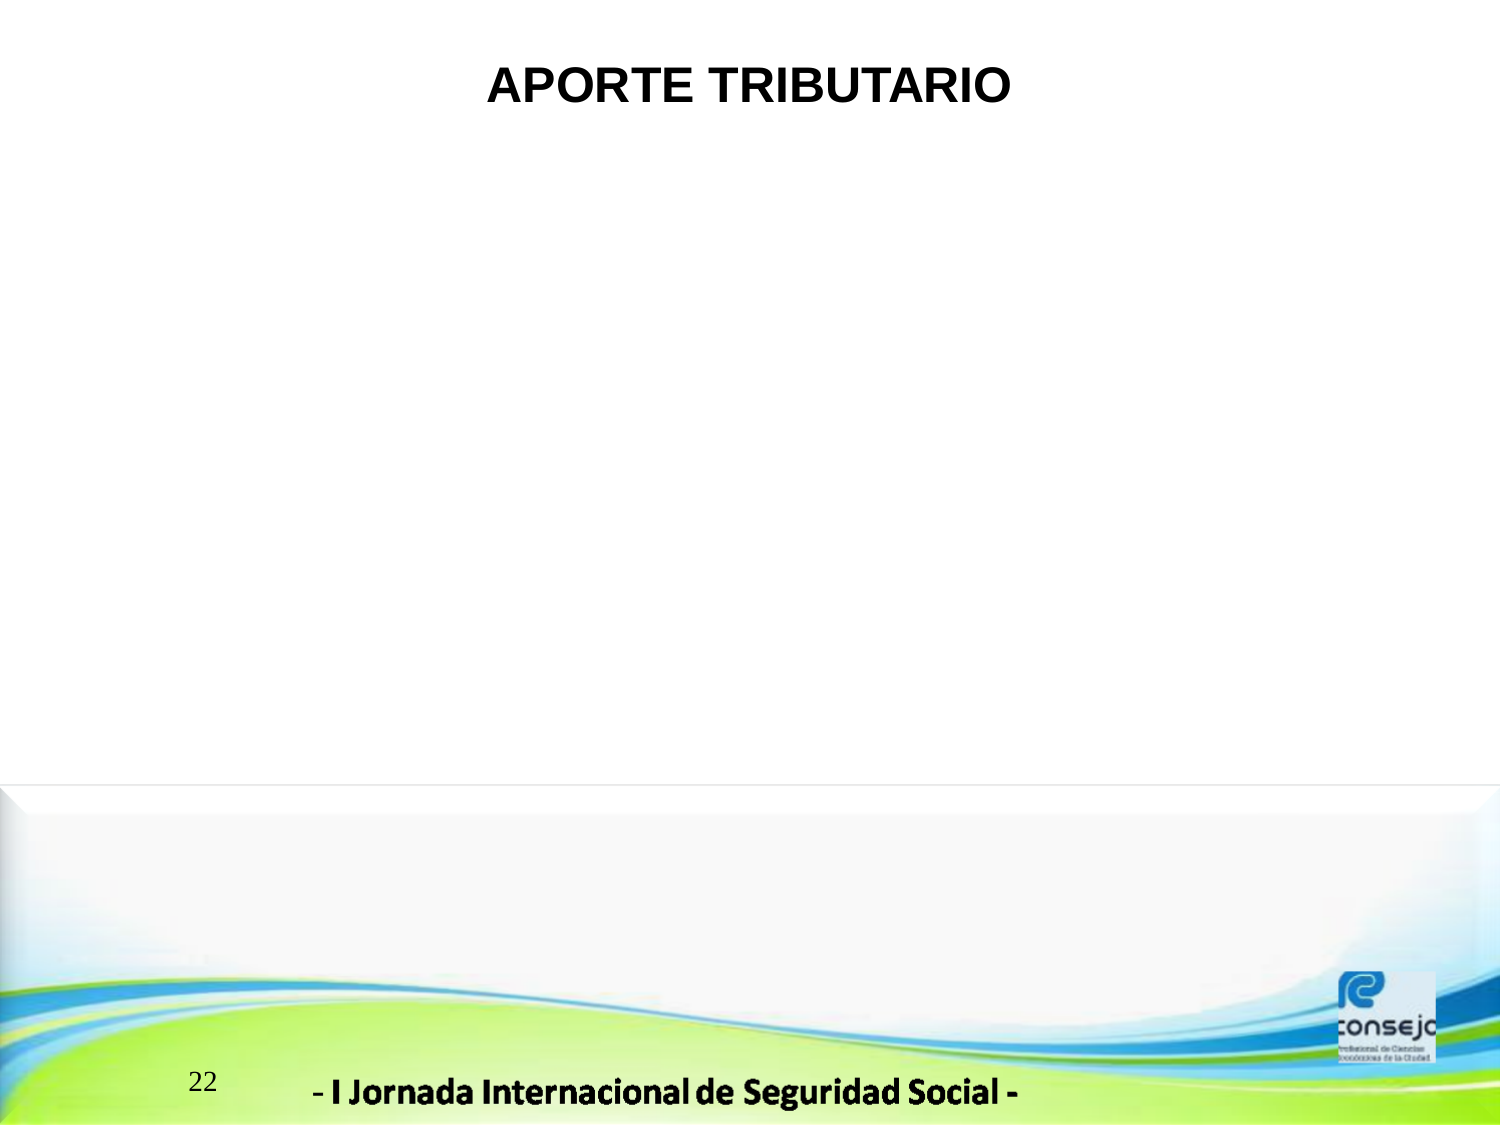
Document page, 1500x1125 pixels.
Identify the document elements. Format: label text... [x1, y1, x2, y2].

slide_number 22 [0, 1054, 234, 1125]
title APORTE TRIBUTARIO [75, 45, 1425, 233]
picture [0, 780, 1500, 1125]
